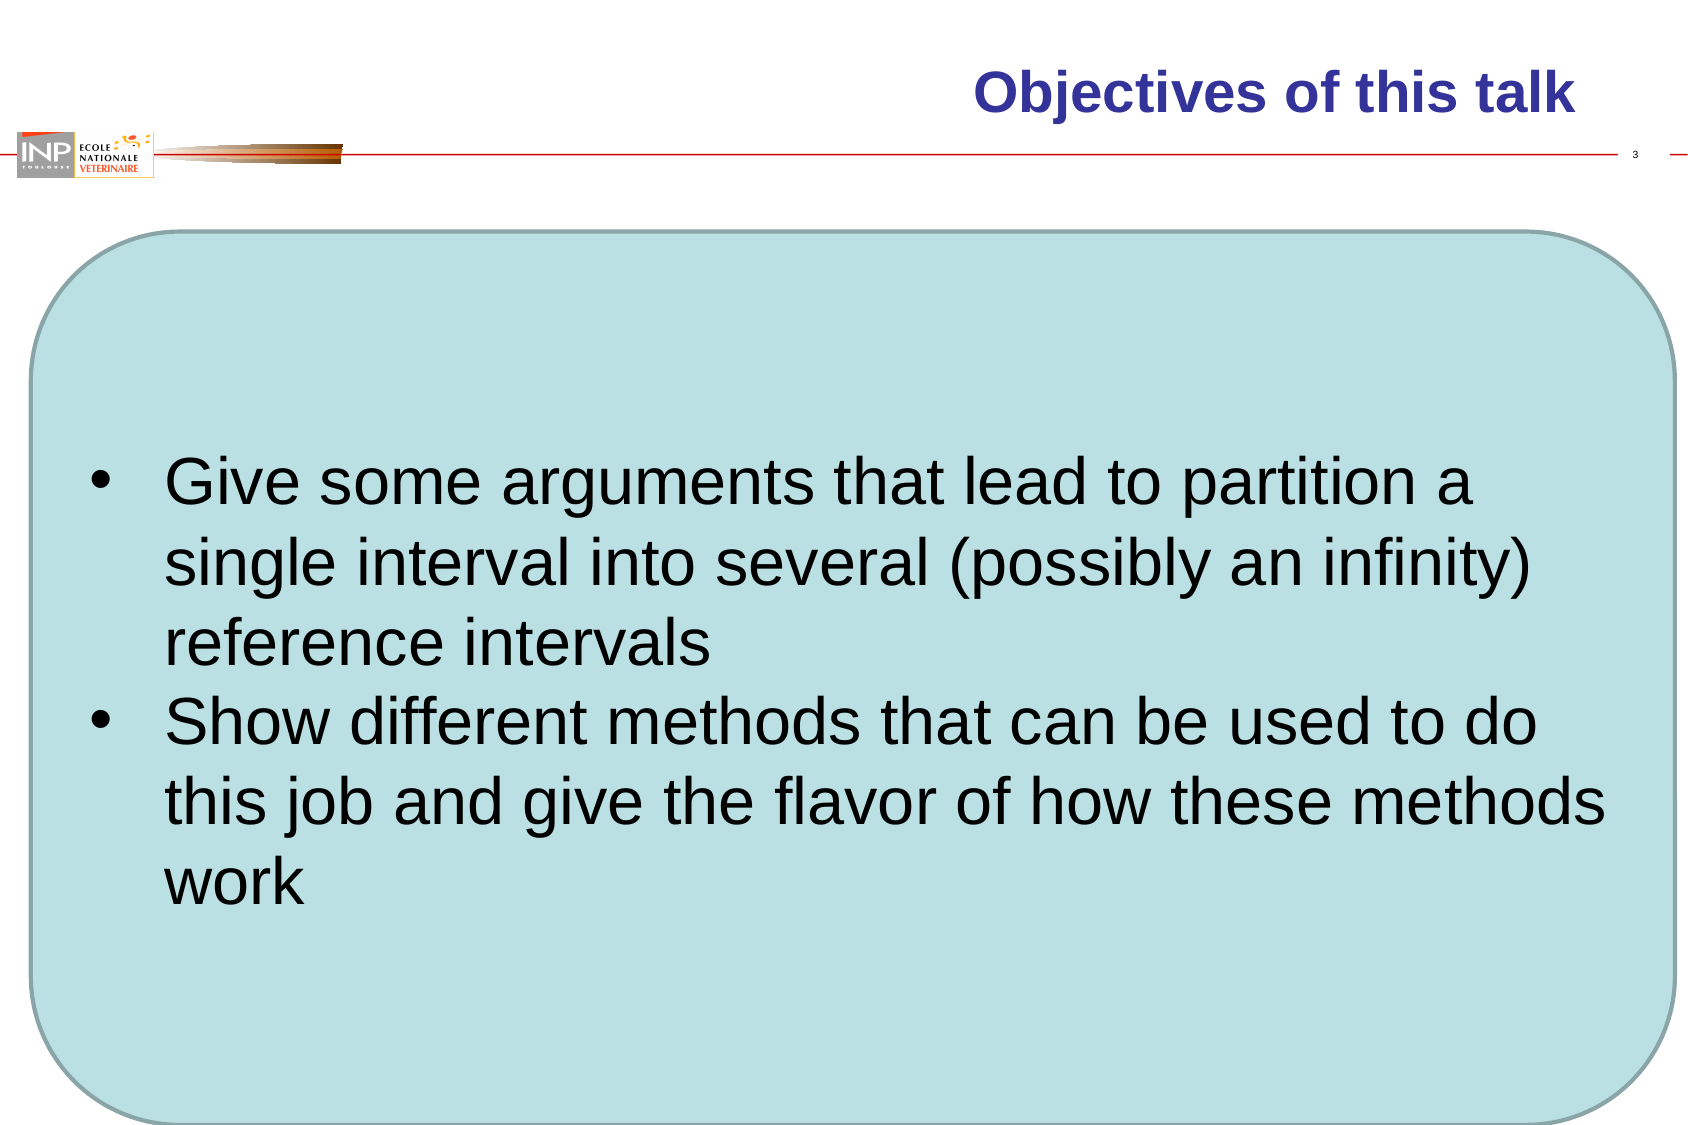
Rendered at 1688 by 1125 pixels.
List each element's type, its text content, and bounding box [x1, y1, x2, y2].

title Objectives of this talk [80, 31, 1609, 147]
text_box Give some arguments that lead to partition a single interval into several (possibly an infinity) reference intervals Show different methods that can be used to do this job and give the flavor of how these methods work [28, 229, 1678, 1125]
picture [17, 132, 154, 178]
